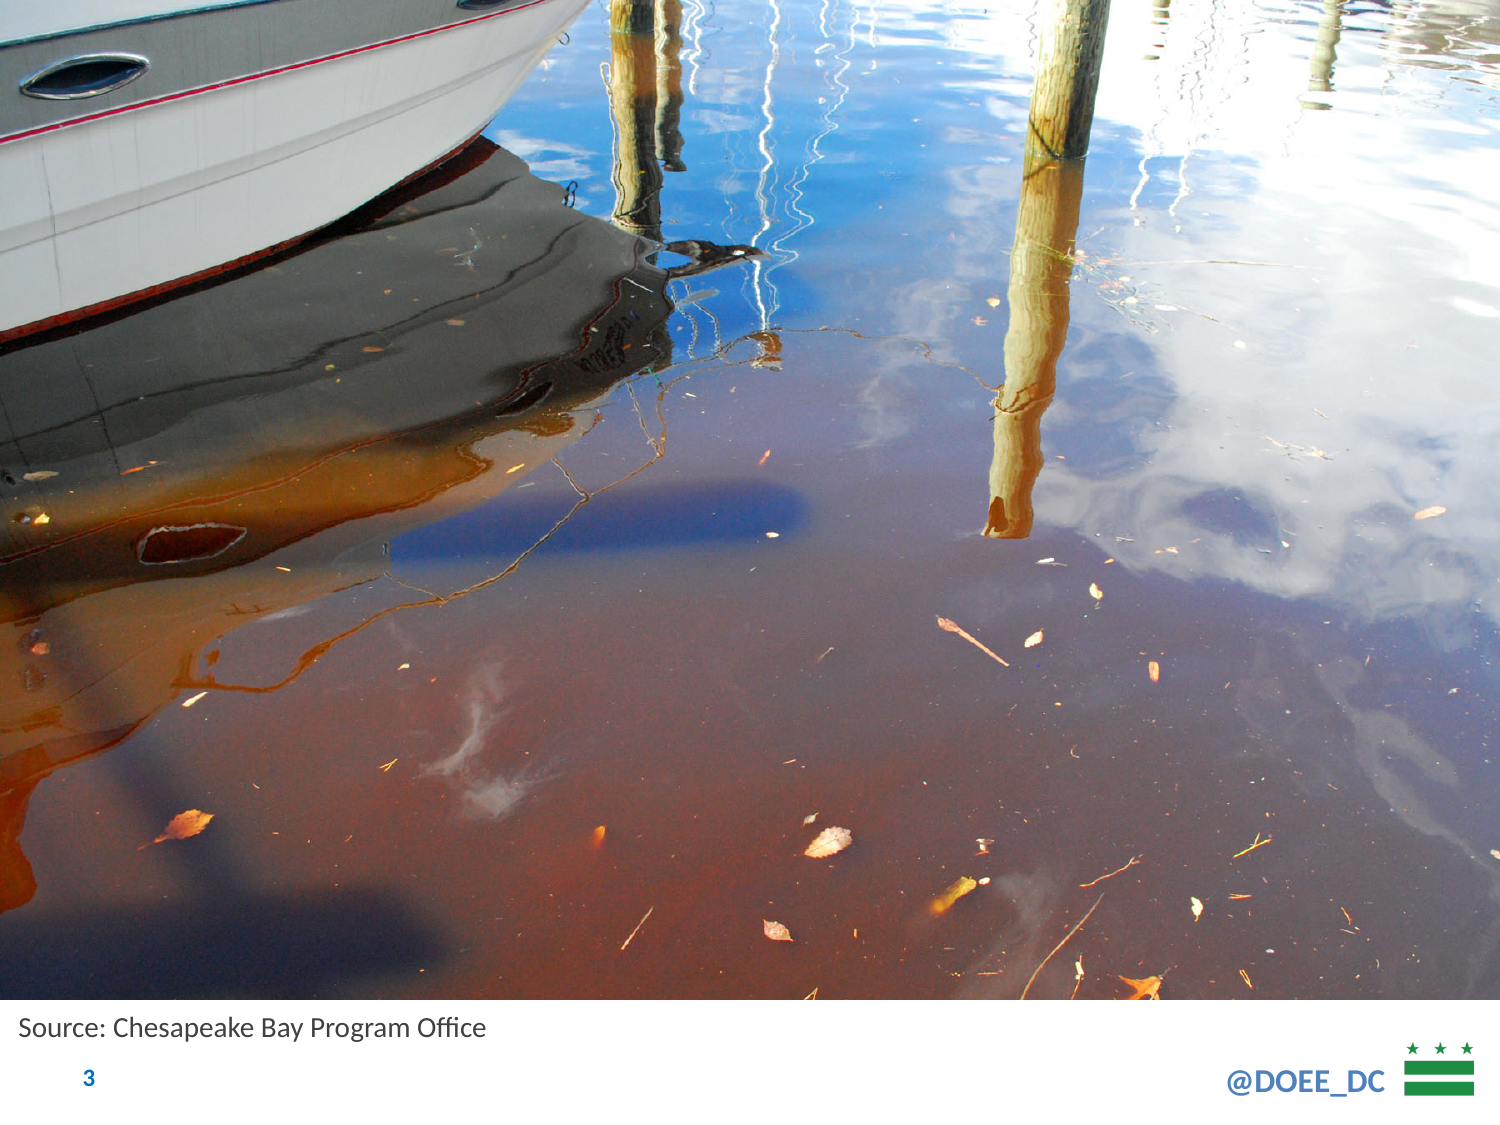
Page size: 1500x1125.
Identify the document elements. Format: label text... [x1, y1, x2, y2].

text_box 3 [67, 1051, 418, 1107]
picture [1399, 1036, 1477, 1101]
picture [0, 0, 1500, 1001]
text_box @DOEE_DC [1174, 1051, 1396, 1106]
text_box Source: Chesapeake Bay Program Office [3, 1008, 502, 1051]
